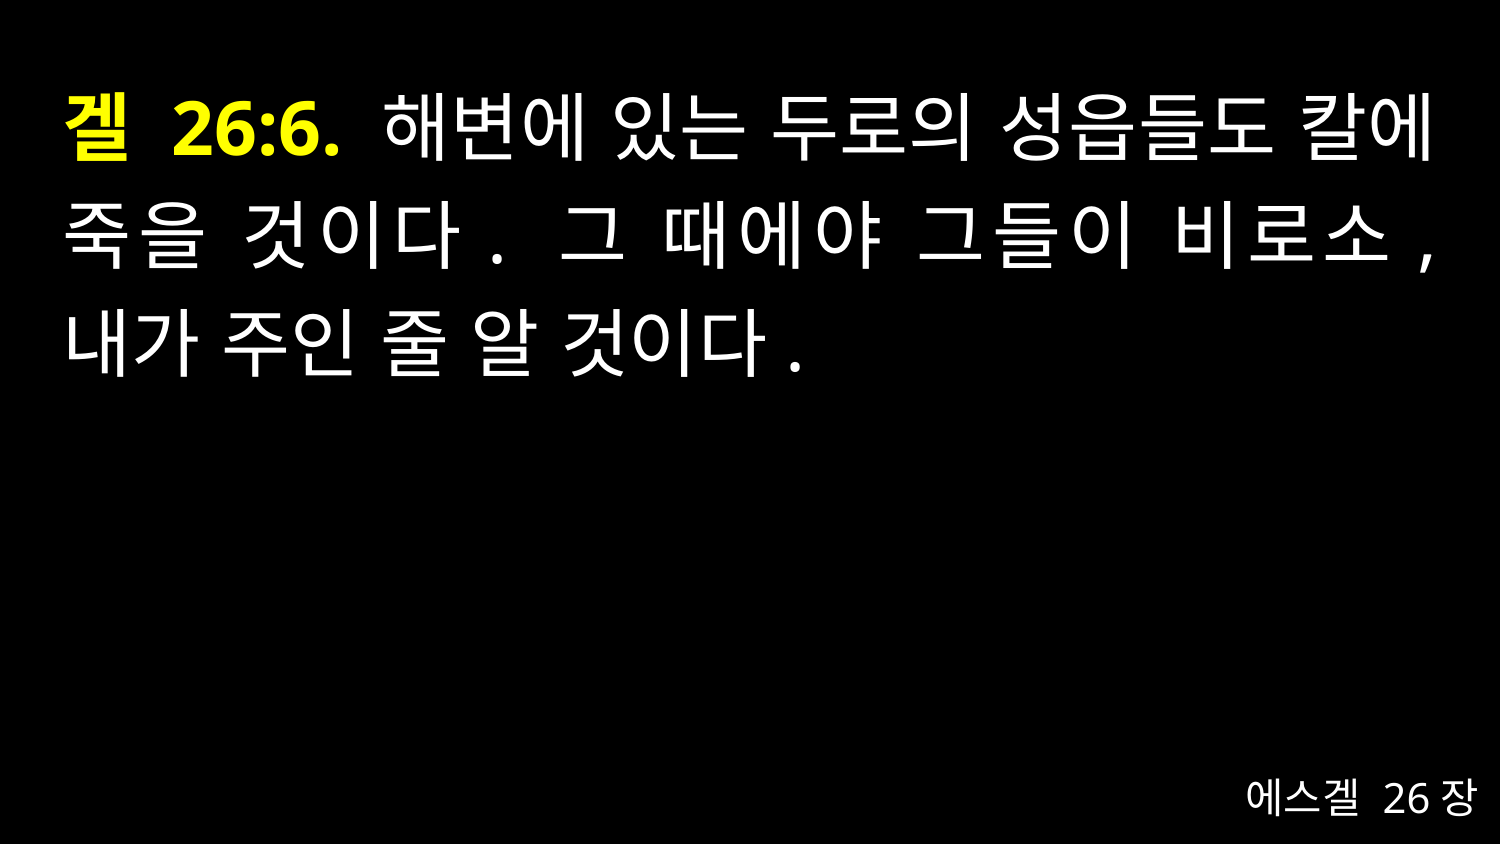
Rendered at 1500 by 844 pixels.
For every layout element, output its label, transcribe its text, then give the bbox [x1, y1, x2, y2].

title 겔 26:6. 해변에 있는 두로의 성읍들도 칼에 죽을 것이다. 그 때에야 그들이 비로소, 내가 주인 줄 알 것이다. [0, 0, 1500, 844]
subtitle 에스겔 26장 [916, 770, 1500, 844]
